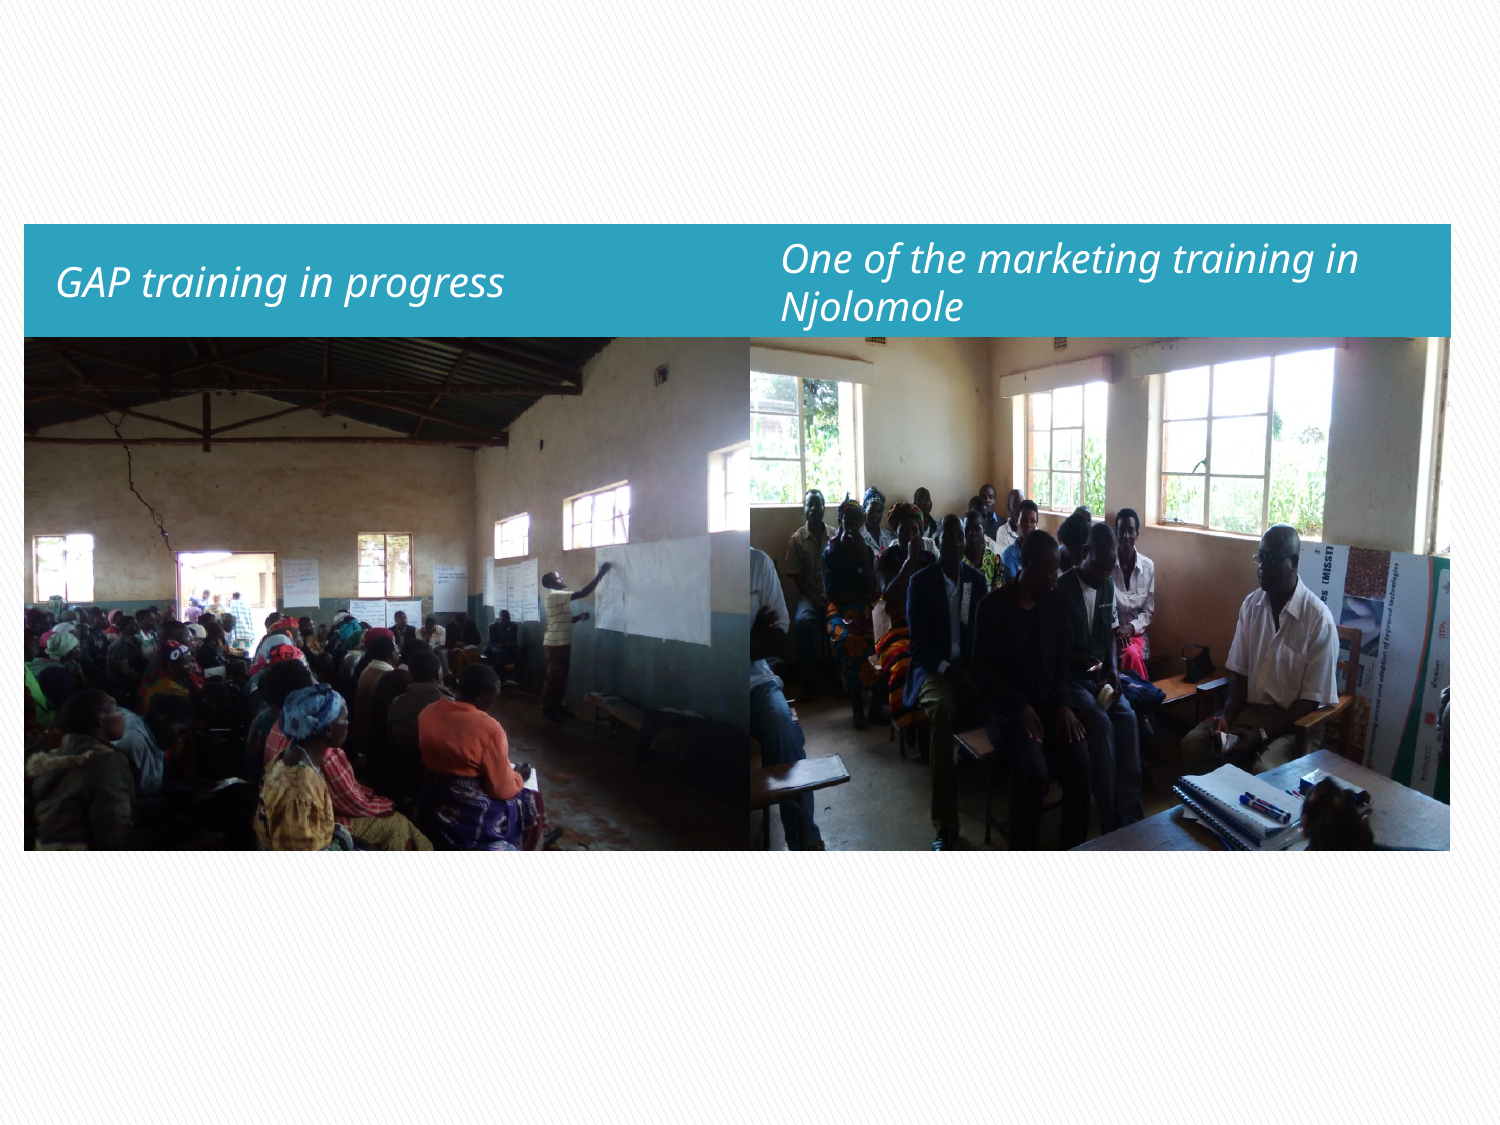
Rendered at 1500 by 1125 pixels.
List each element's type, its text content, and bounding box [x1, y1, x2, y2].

list One of the marketing training in Njolomole [749, 224, 1451, 337]
list GAP training in progress [24, 224, 749, 337]
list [24, 337, 749, 852]
picture [749, 337, 1451, 852]
